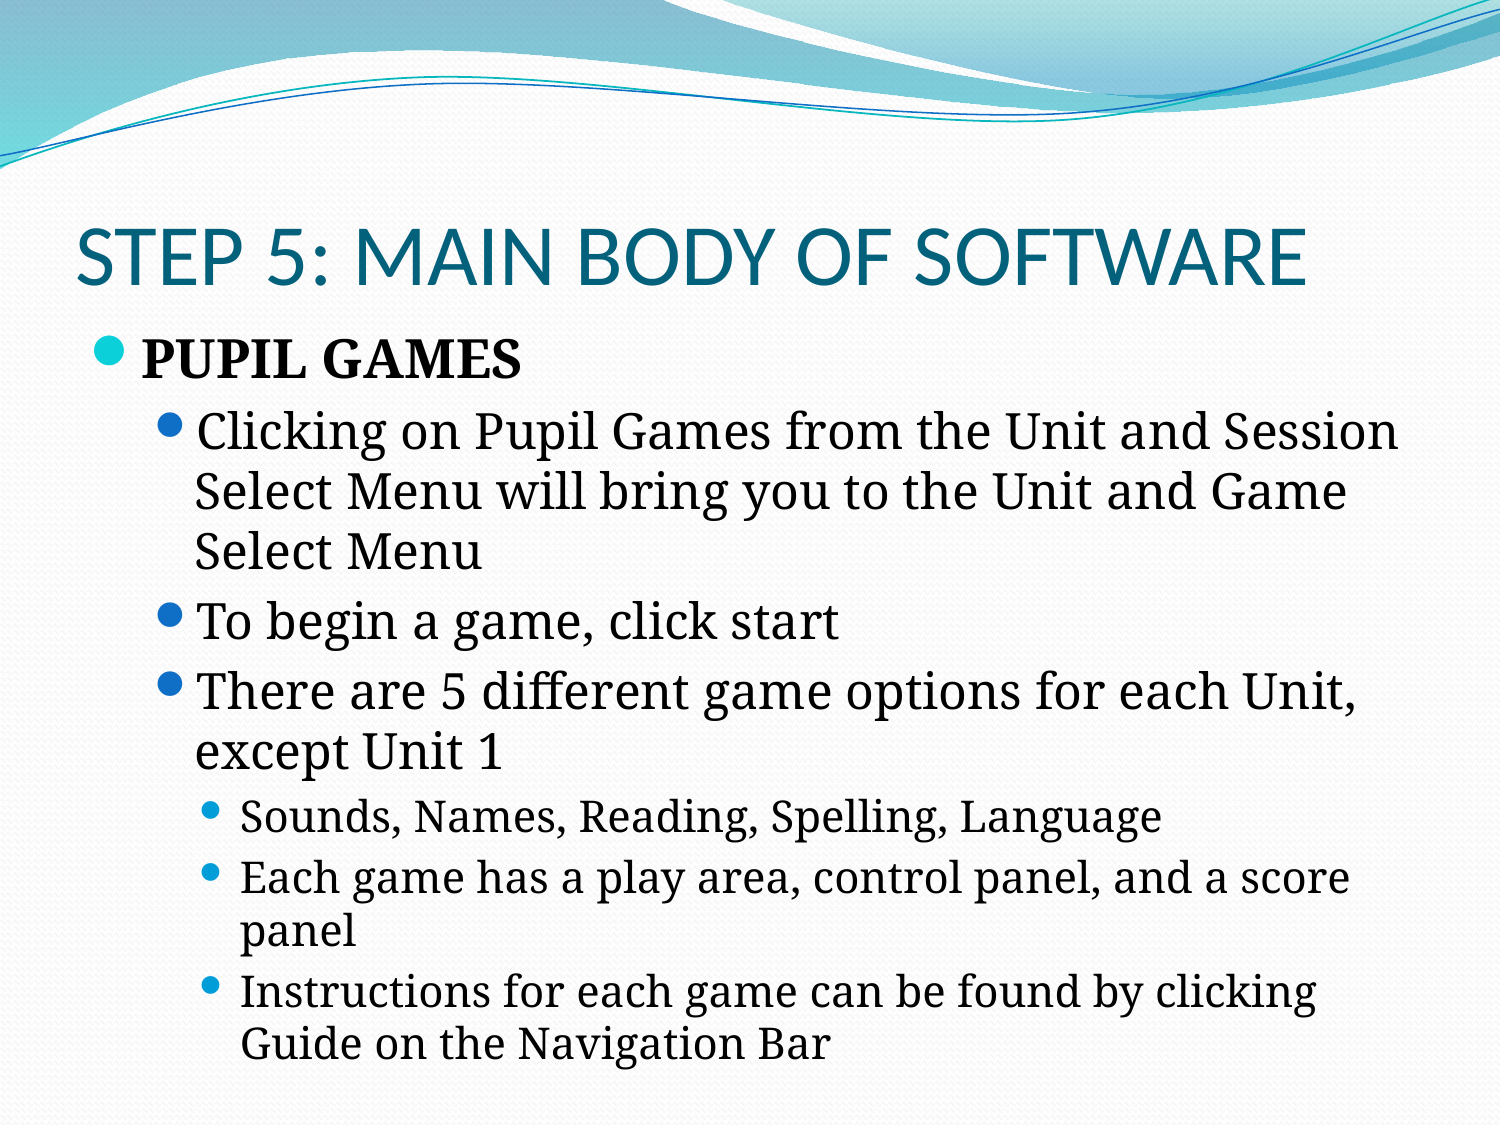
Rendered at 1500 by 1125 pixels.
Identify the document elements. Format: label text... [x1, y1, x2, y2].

list PUPIL GAMES Clicking on Pupil Games from the Unit and Session Select Menu will bring you to the Unit and Game Select Menu To begin a game, click start There are 5 different game options for each Unit, except Unit 1 Sounds, Names, Reading, Spelling, Language Each game has a play area, control panel, and a score panel Instructions for each game can be found by clicking Guide on the Navigation Bar [75, 317, 1425, 1038]
title STEP 5: MAIN BODY OF SOFTWARE [75, 115, 1425, 303]
